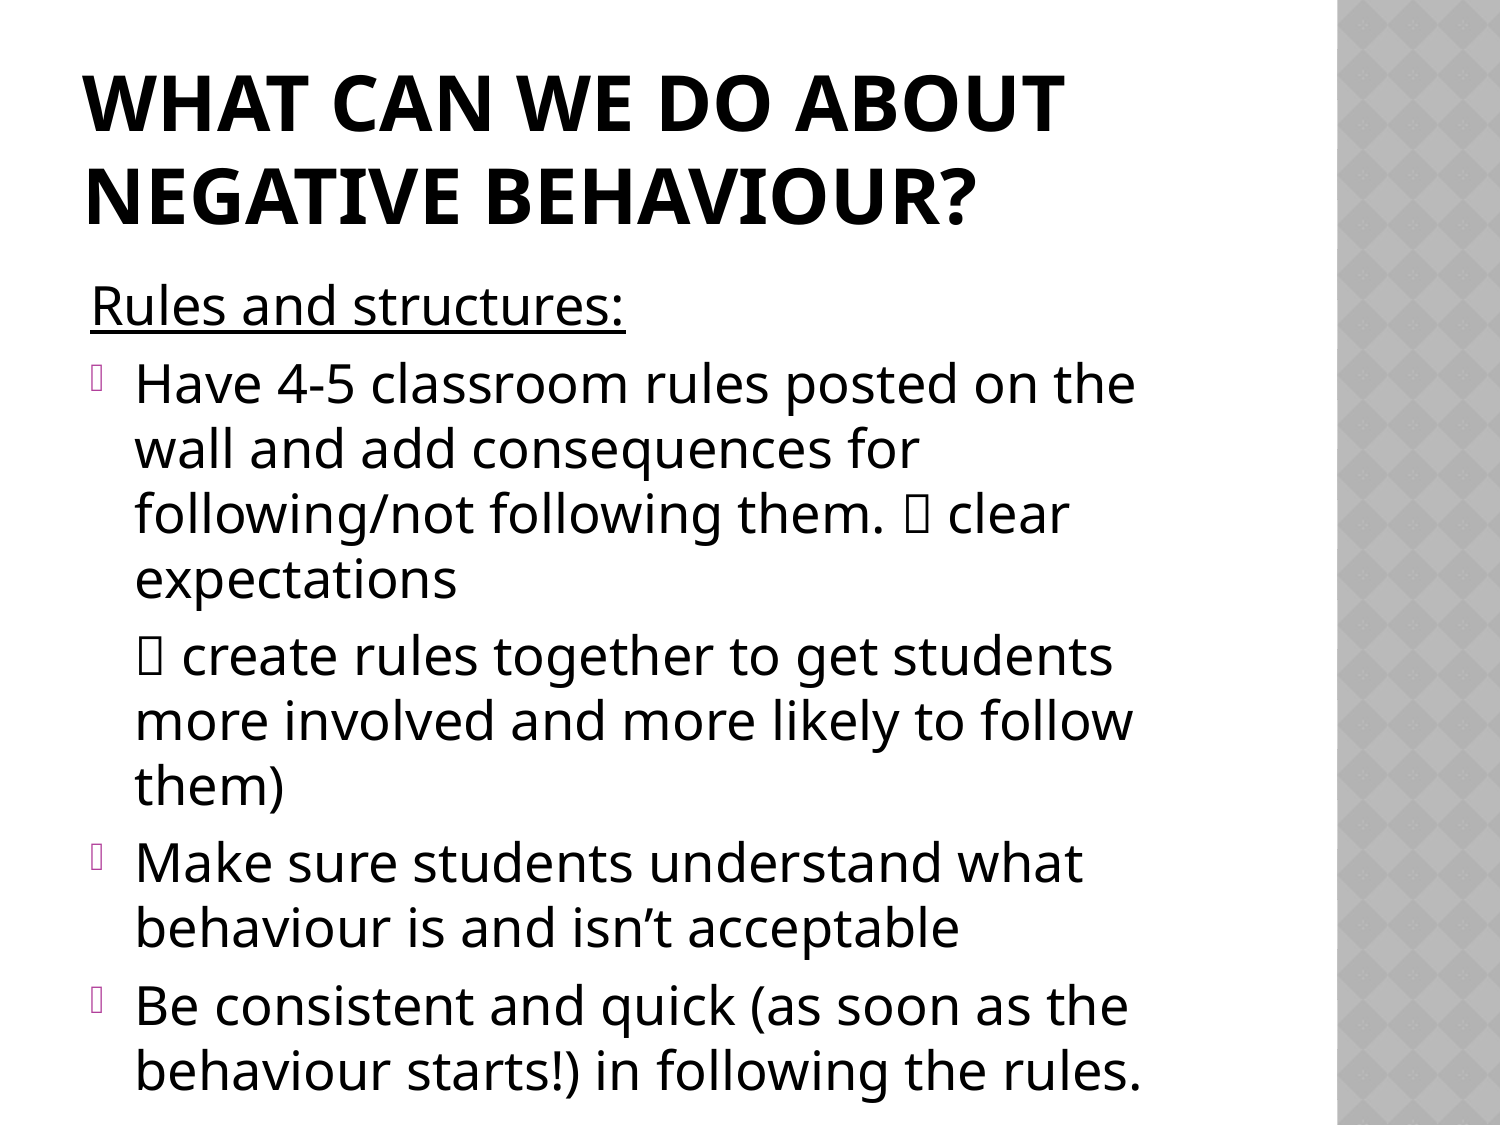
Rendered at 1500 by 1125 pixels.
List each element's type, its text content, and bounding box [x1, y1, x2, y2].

title What can we do about negative behaviour? [75, 52, 1263, 240]
list Rules and structures: Have 4-5 classroom rules posted on the wall and add consequences for following/not following them.  clear expectations  create rules together to get students more involved and more likely to follow them) Make sure students understand what behaviour is and isn’t acceptable Be consistent and quick (as soon as the behaviour starts!) in following the rules. Use consistent routines and structure [74, 263, 1263, 1060]
